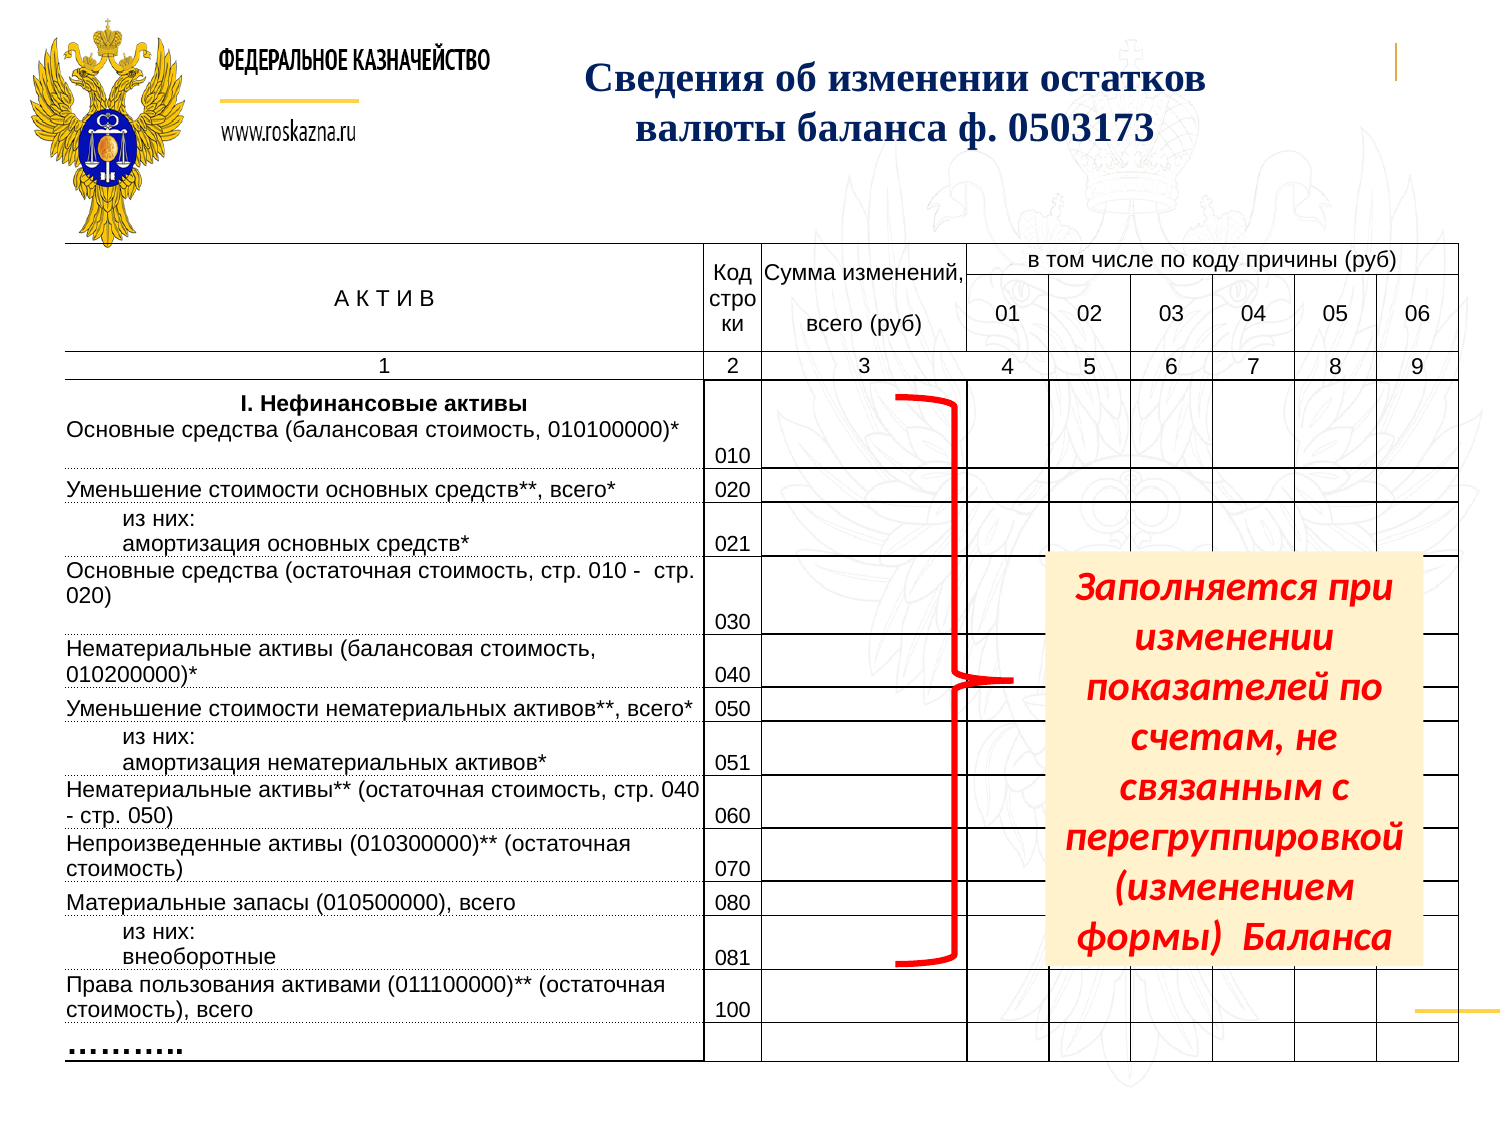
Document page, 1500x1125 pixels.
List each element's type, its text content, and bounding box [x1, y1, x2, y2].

table_cell [762, 722, 895, 774]
table_cell 021 [705, 503, 761, 556]
text_box Сведения об изменении остатков валюты баланса ф. 0503173 [176, 42, 1500, 138]
table_cell [1050, 469, 1130, 501]
table_cell [968, 635, 1045, 686]
table_cell Права пользования активами (011100000)** (остаточная стоимость), всего [65, 970, 703, 1023]
table_cell [1424, 882, 1458, 915]
table_cell 030 [705, 557, 761, 634]
table_cell 020 [705, 469, 761, 502]
table_cell 6 [1131, 352, 1212, 379]
table_cell из них: амортизация основных средств* [65, 502, 703, 556]
table_cell [1295, 970, 1376, 1022]
table_header Сумма изменений, всего (руб) [762, 244, 966, 351]
table_cell 05 [1295, 275, 1376, 351]
table_cell [705, 1023, 761, 1061]
table_cell 050 [705, 688, 761, 721]
table_cell [1295, 503, 1376, 551]
table_cell [956, 722, 966, 774]
table_cell [762, 503, 895, 555]
table_cell [1131, 381, 1212, 467]
table_cell [968, 722, 1045, 774]
table_cell [956, 688, 966, 720]
table_cell [1131, 970, 1212, 1022]
table_cell Нематериальные активы** (остаточная стоимость, стр. 040 - стр. 050) [65, 775, 703, 828]
table_cell 080 [705, 882, 761, 915]
table_cell [968, 503, 1048, 555]
table_cell [1213, 1023, 1294, 1061]
table_cell из них: внеоборотные [65, 915, 703, 970]
picture [0, 0, 1500, 1125]
table_cell [1050, 381, 1130, 467]
table_cell Непроизведенные активы (010300000)** (остаточная стоимость) [65, 828, 703, 881]
table_cell 3 [762, 352, 967, 379]
table_cell [1424, 722, 1458, 774]
table_cell 081 [705, 916, 761, 969]
table_cell [1295, 1023, 1376, 1061]
table_cell Уменьшение стоимости основных средств**, всего* [65, 468, 703, 502]
table_cell 9 [1377, 352, 1458, 379]
table_cell [968, 776, 1045, 827]
table_cell [968, 882, 1045, 915]
table_header Код строки [704, 244, 761, 351]
table_cell ……….. [65, 1023, 703, 1060]
table_cell Материальные запасы (010500000), всего [65, 881, 703, 915]
table_cell [968, 469, 1048, 501]
table_cell [1213, 381, 1294, 467]
table_cell 02 [1049, 275, 1130, 351]
table_cell [762, 1023, 966, 1061]
table_cell [968, 829, 1045, 880]
table_cell [1377, 916, 1458, 969]
table_cell [956, 635, 966, 675]
table_cell [968, 381, 1048, 467]
table_cell [968, 916, 1048, 969]
table_cell 03 [1131, 275, 1212, 351]
table_cell [956, 882, 966, 915]
table_cell Нематериальные активы (балансовая стоимость, 010200000)* [65, 634, 703, 687]
table_cell Основные средства (остаточная стоимость, стр. 010 - стр. 020) [65, 556, 703, 634]
table_cell из них: амортизация нематериальных активов* [65, 721, 703, 775]
table_cell [762, 916, 966, 969]
table_header в том числе по коду причины (руб) [967, 244, 1458, 274]
table_cell 06 [1377, 275, 1458, 351]
table_cell [762, 882, 895, 915]
table_cell [1424, 688, 1458, 720]
table_cell [1424, 635, 1458, 686]
text_box [895, 396, 1014, 965]
table_cell 040 [705, 635, 761, 687]
table_cell [705, 381, 761, 416]
table_cell [968, 688, 1045, 720]
table_cell [1131, 469, 1212, 501]
table_cell [956, 776, 966, 827]
table_cell 010 [705, 416, 761, 468]
table_cell [968, 970, 1048, 1022]
table_cell [762, 469, 895, 501]
table_cell [1377, 503, 1458, 555]
table_cell [1377, 469, 1458, 501]
table_cell 1 [65, 352, 703, 379]
table_cell [1377, 1023, 1458, 1061]
table_cell 04 [1213, 275, 1294, 351]
table_cell 4 [967, 352, 1048, 379]
table_cell [1377, 970, 1458, 1022]
table_cell [1377, 381, 1458, 467]
table_cell [1050, 970, 1130, 1022]
table_cell [1050, 1023, 1130, 1061]
table_cell [1131, 503, 1212, 551]
text_box Заполняется при изменении показателей по счетам, не связанным с перегруппировкой (изменением формы) Баланса [1045, 551, 1424, 967]
table_cell 7 [1213, 352, 1294, 379]
table_cell [762, 688, 895, 720]
table_cell [1424, 776, 1458, 827]
table_cell [1295, 469, 1376, 501]
table_cell 8 [1295, 352, 1376, 379]
table_cell [1213, 503, 1294, 551]
table_cell [762, 381, 966, 467]
table_cell [1424, 557, 1458, 633]
table_cell [956, 829, 966, 880]
table_cell I. Нефинансовые активы [65, 380, 703, 416]
table_cell Уменьшение стоимости нематериальных активов**, всего* [65, 687, 703, 721]
table_cell 051 [705, 722, 761, 775]
table_cell [762, 829, 895, 880]
table_cell [956, 469, 966, 501]
table_cell [1213, 970, 1294, 1022]
table_cell 100 [705, 970, 761, 1022]
table_cell [1295, 381, 1376, 467]
table_cell [1131, 1023, 1212, 1061]
table_cell [968, 1023, 1048, 1061]
table_cell [956, 557, 966, 633]
table_cell [956, 503, 966, 555]
table_cell [762, 776, 895, 827]
table_cell 070 [705, 829, 761, 881]
table_cell [1424, 829, 1458, 880]
table_cell 01 [967, 275, 1048, 351]
table_cell [1213, 469, 1294, 501]
table_cell 5 [1049, 352, 1130, 379]
table_cell 2 [704, 352, 761, 379]
table_cell [762, 557, 895, 633]
table_cell [762, 970, 966, 1022]
table_header А К Т И В [65, 244, 703, 351]
table_cell [968, 557, 1045, 633]
table_cell [762, 635, 895, 686]
table_cell Основные средства (балансовая стоимость, 010100000)* [65, 416, 703, 468]
table_cell 060 [705, 776, 761, 828]
table_cell [1050, 503, 1130, 551]
